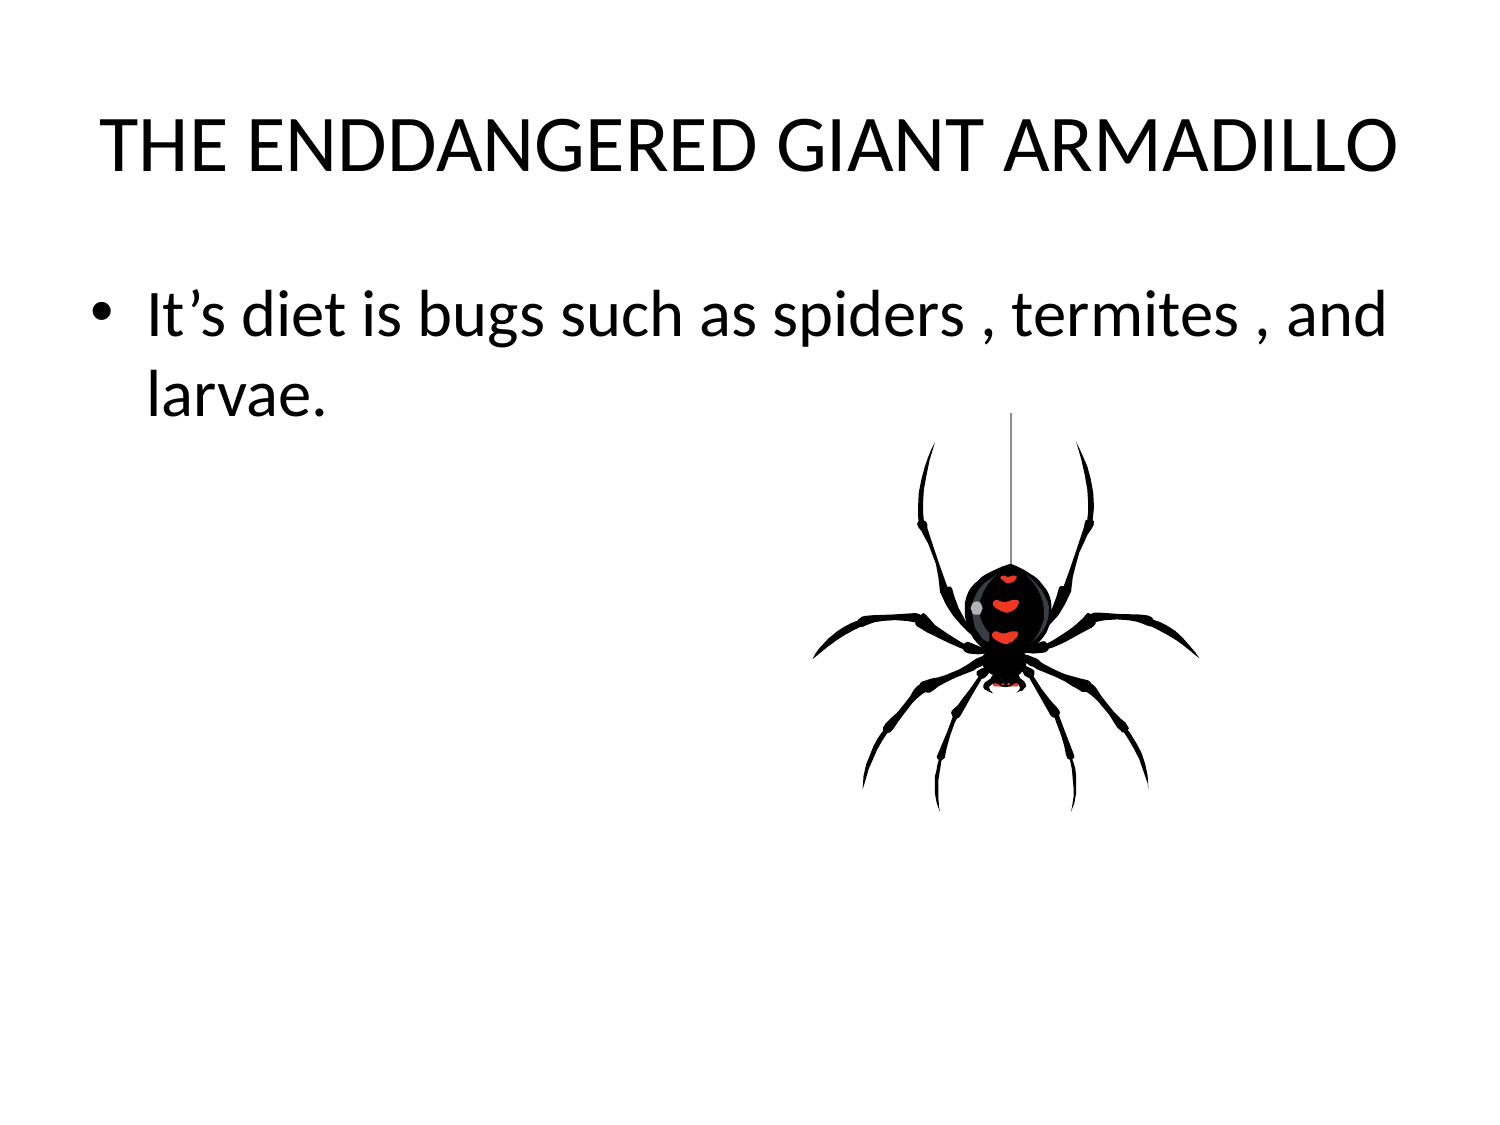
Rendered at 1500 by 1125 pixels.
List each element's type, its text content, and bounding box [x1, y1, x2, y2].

list It’s diet is bugs such as spiders , termites , and larvae. [75, 262, 1425, 1005]
picture [812, 412, 1200, 813]
title THE ENDDANGERED GIANT ARMADILLO [75, 45, 1425, 233]
